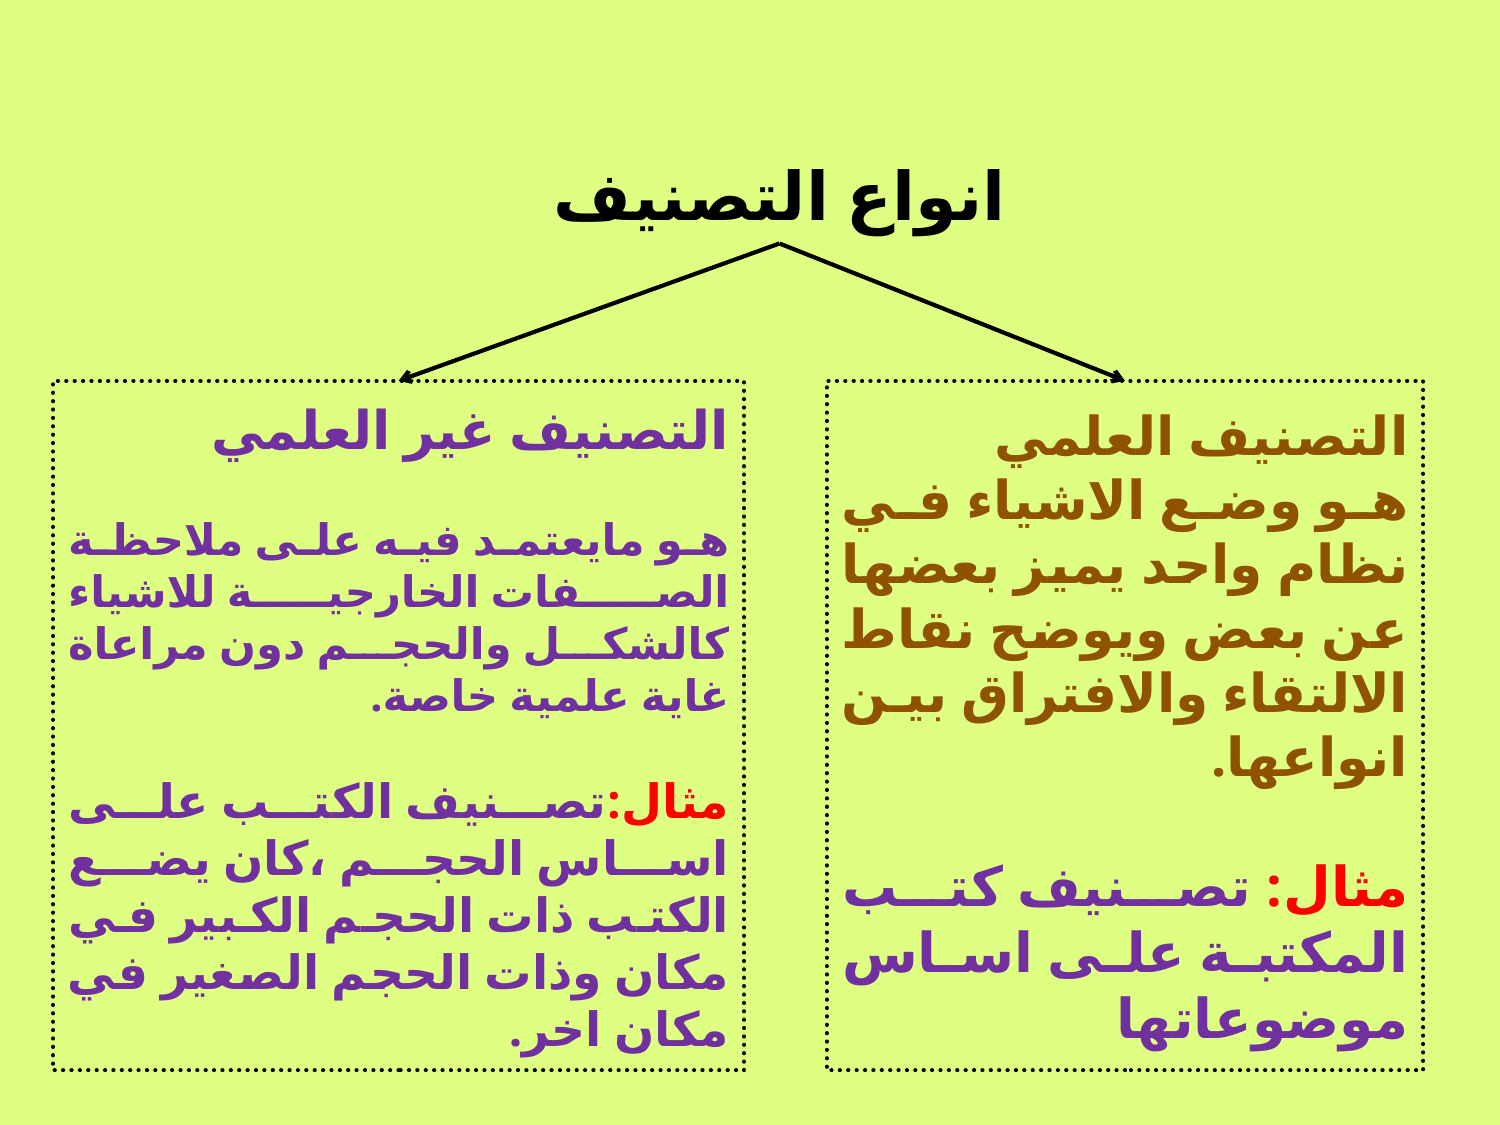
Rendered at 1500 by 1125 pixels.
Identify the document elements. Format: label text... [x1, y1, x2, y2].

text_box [779, 243, 1126, 381]
text_box التصنيف العلمي هو وضع الاشياء في نظام واحد يميز بعضها عن بعض ويوضح نقاط الالتقاء والافتراق بين انواعها. مثال: تصنيف كتب المكتبة على اساس موضوعاتها [826, 380, 1424, 1071]
text_box التصنيف غير العلمي هو مايعتمد فيه على ملاحظة الصفات الخارجية للاشياء كالشكل والحجم دون مراعاة غاية علمية خاصة. مثال:تصنيف الكتب على اساس الحجم ،كان يضع الكتب ذات الحجم الكبير في مكان وذات الحجم الصغير في مكان اخر. [53, 380, 745, 1071]
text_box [398, 243, 777, 381]
text_box انواع التصنيف [159, 78, 1400, 244]
